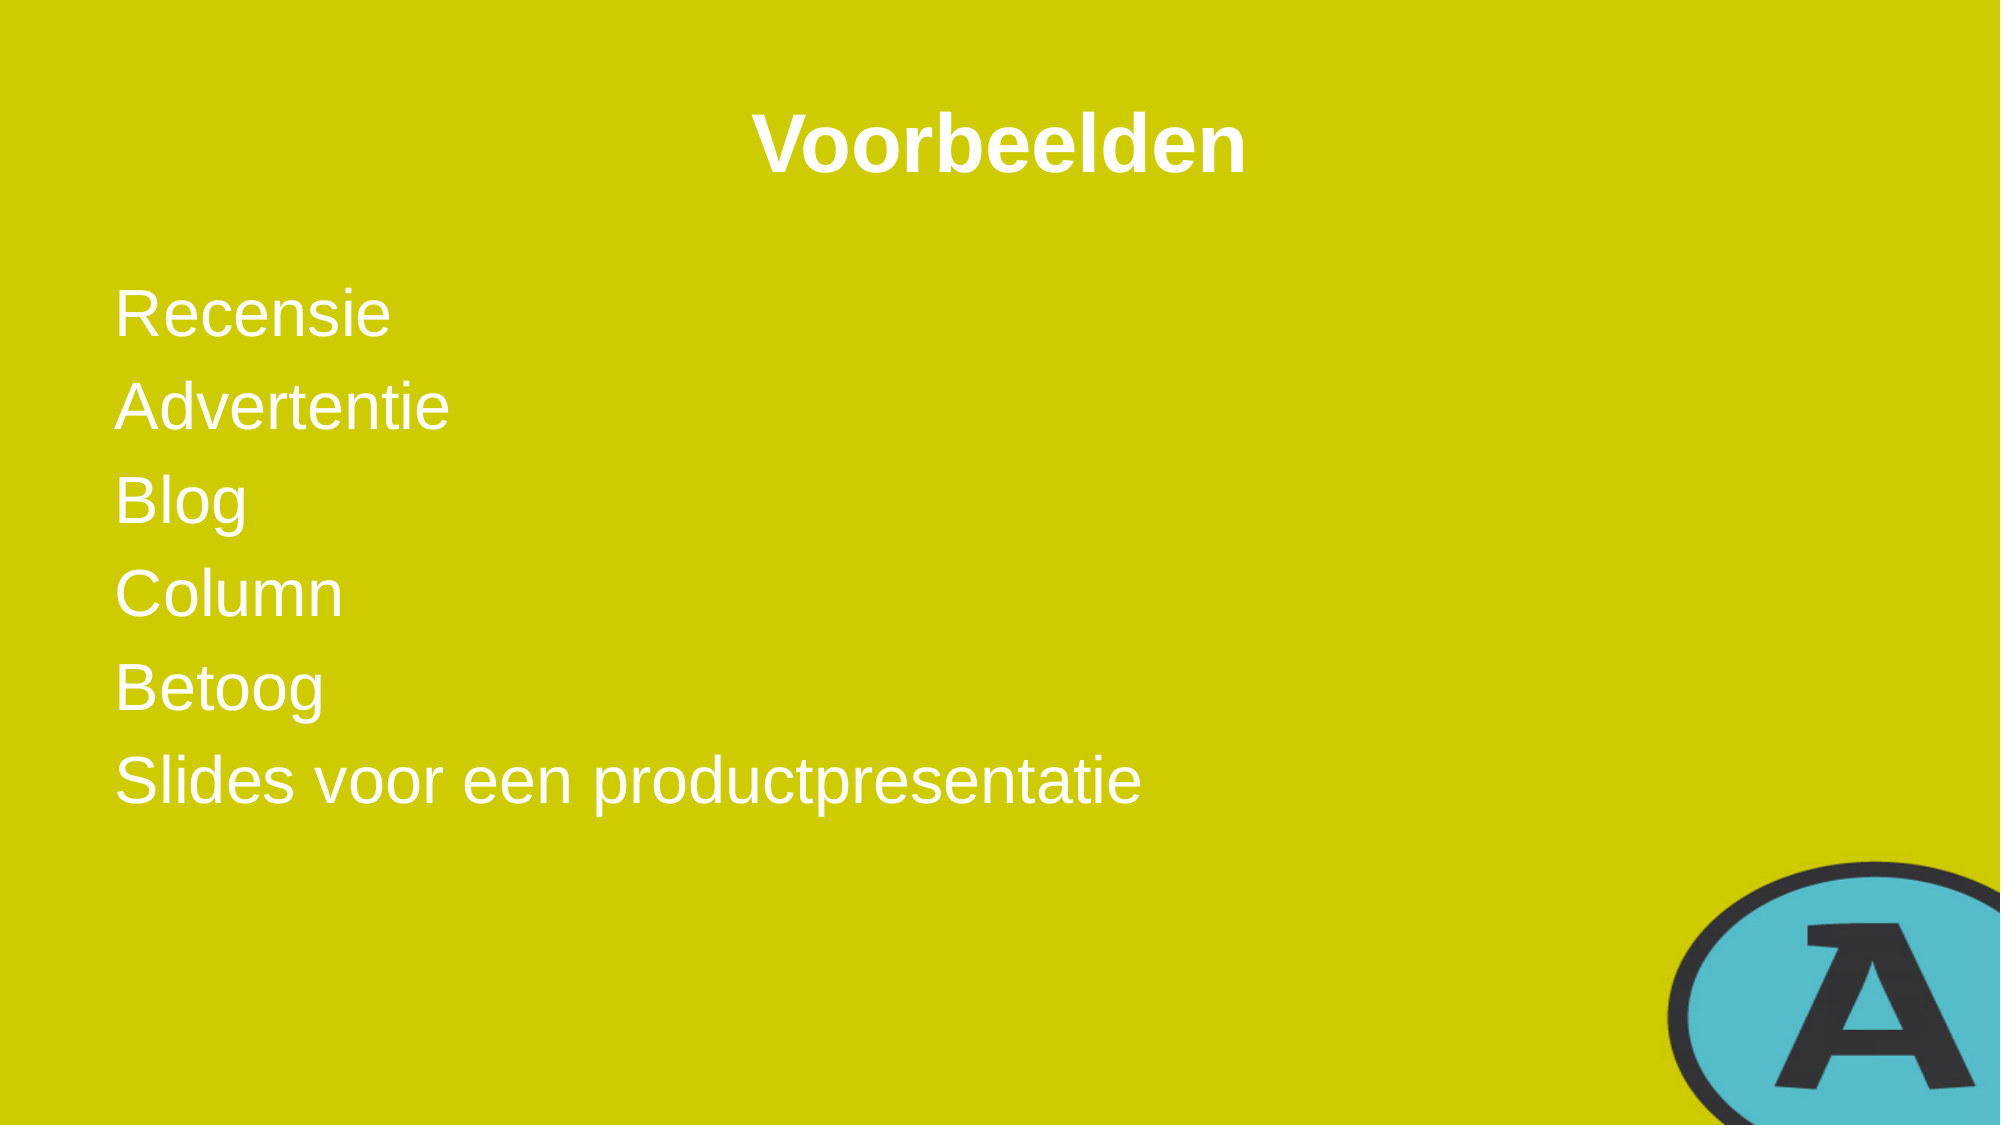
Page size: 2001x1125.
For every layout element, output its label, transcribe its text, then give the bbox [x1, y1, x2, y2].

list Recensie Advertentie Blog Column Betoog Slides voor een productpresentatie [99, 262, 1900, 1012]
picture [0, 0, 2000, 1125]
title Voorbeelden [99, 45, 1900, 233]
